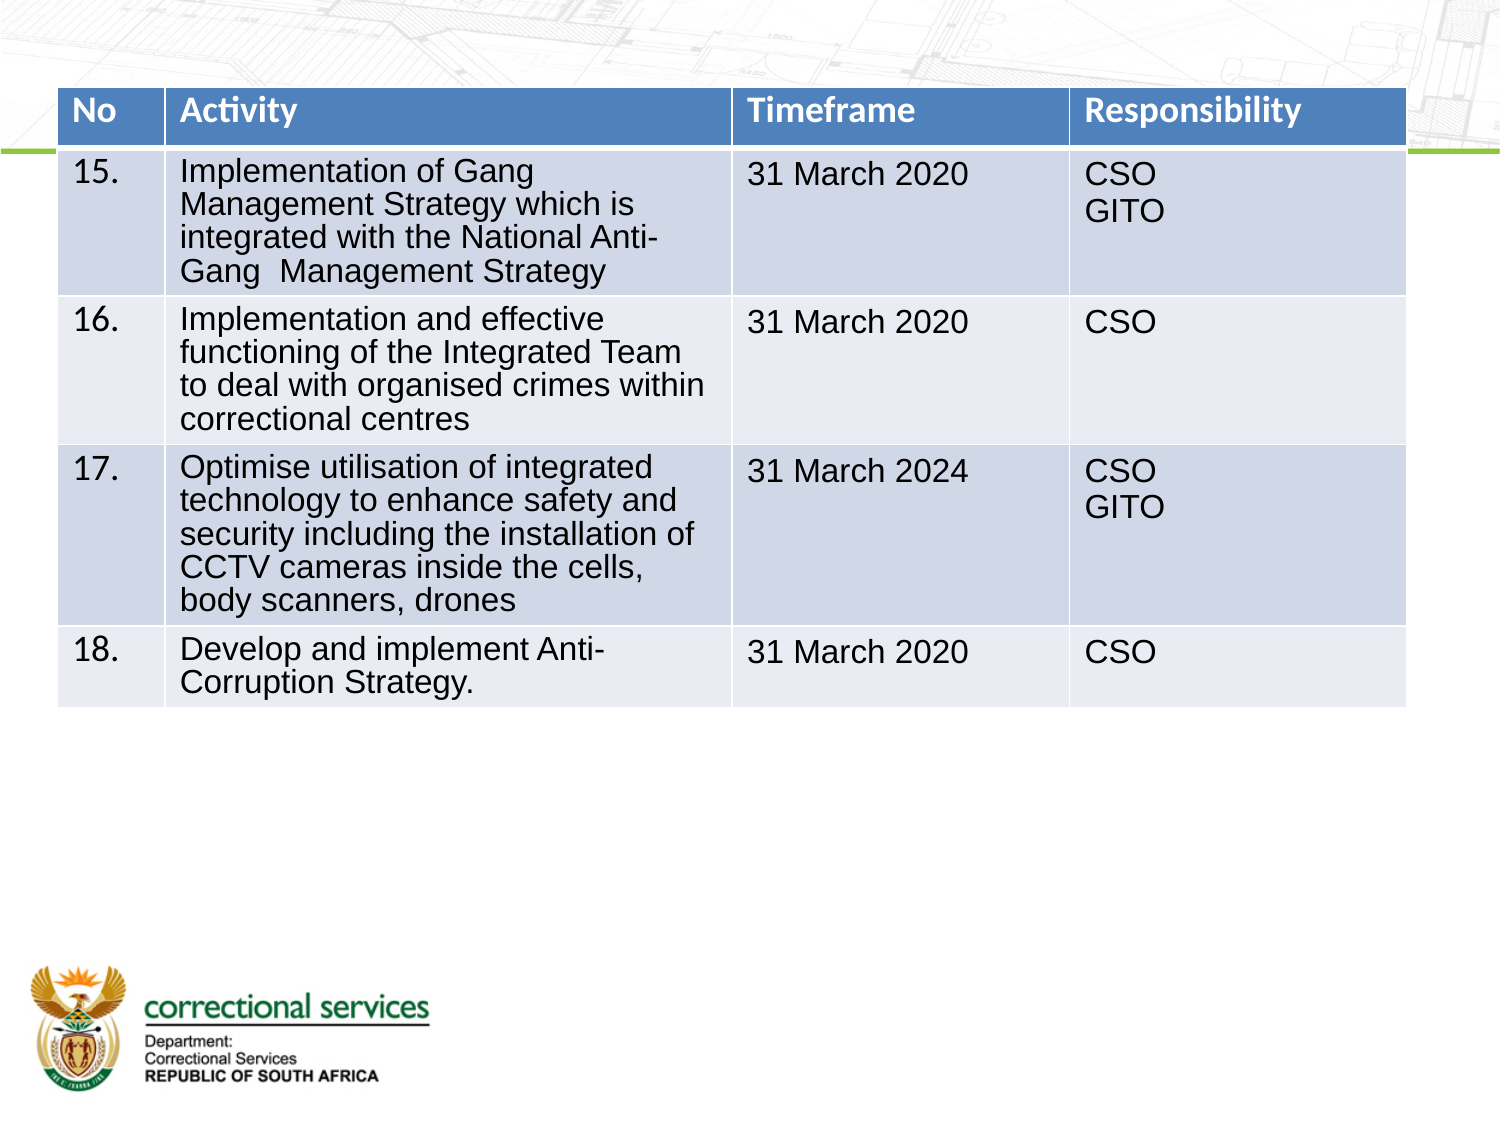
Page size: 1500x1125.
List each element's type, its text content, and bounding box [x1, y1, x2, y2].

table_header Timeframe [733, 88, 1069, 145]
table_cell 16. [58, 297, 164, 444]
table_header No [58, 88, 164, 145]
table_cell 31 March 2024 [733, 445, 1069, 625]
table_cell 15. [58, 151, 164, 295]
table_cell Implementation and effective functioning of the Integrated Team to deal with organised crimes within correctional centres [166, 297, 731, 444]
table_cell Develop and implement Anti-Corruption Strategy. [166, 627, 731, 707]
table_cell Implementation of Gang Management Strategy which is integrated with the National Anti-Gang Management Strategy [166, 151, 731, 295]
table_cell 31 March 2020 [733, 627, 1069, 707]
table_cell 31 March 2020 [733, 297, 1069, 444]
table_header Activity [166, 88, 731, 145]
table_cell 18. [58, 627, 164, 707]
table_cell CSO [1070, 297, 1406, 444]
table_cell CSO GITO [1070, 151, 1406, 295]
picture [0, 0, 1500, 154]
table_cell CSO [1070, 627, 1406, 707]
table_header Responsibility [1070, 88, 1406, 145]
table_cell 31 March 2020 [733, 151, 1069, 295]
table_cell 17. [58, 445, 164, 625]
table_cell Optimise utilisation of integrated technology to enhance safety and security including the installation of CCTV cameras inside the cells, body scanners, drones [166, 445, 731, 625]
picture [0, 936, 481, 1125]
table_cell CSO GITO [1070, 445, 1406, 625]
